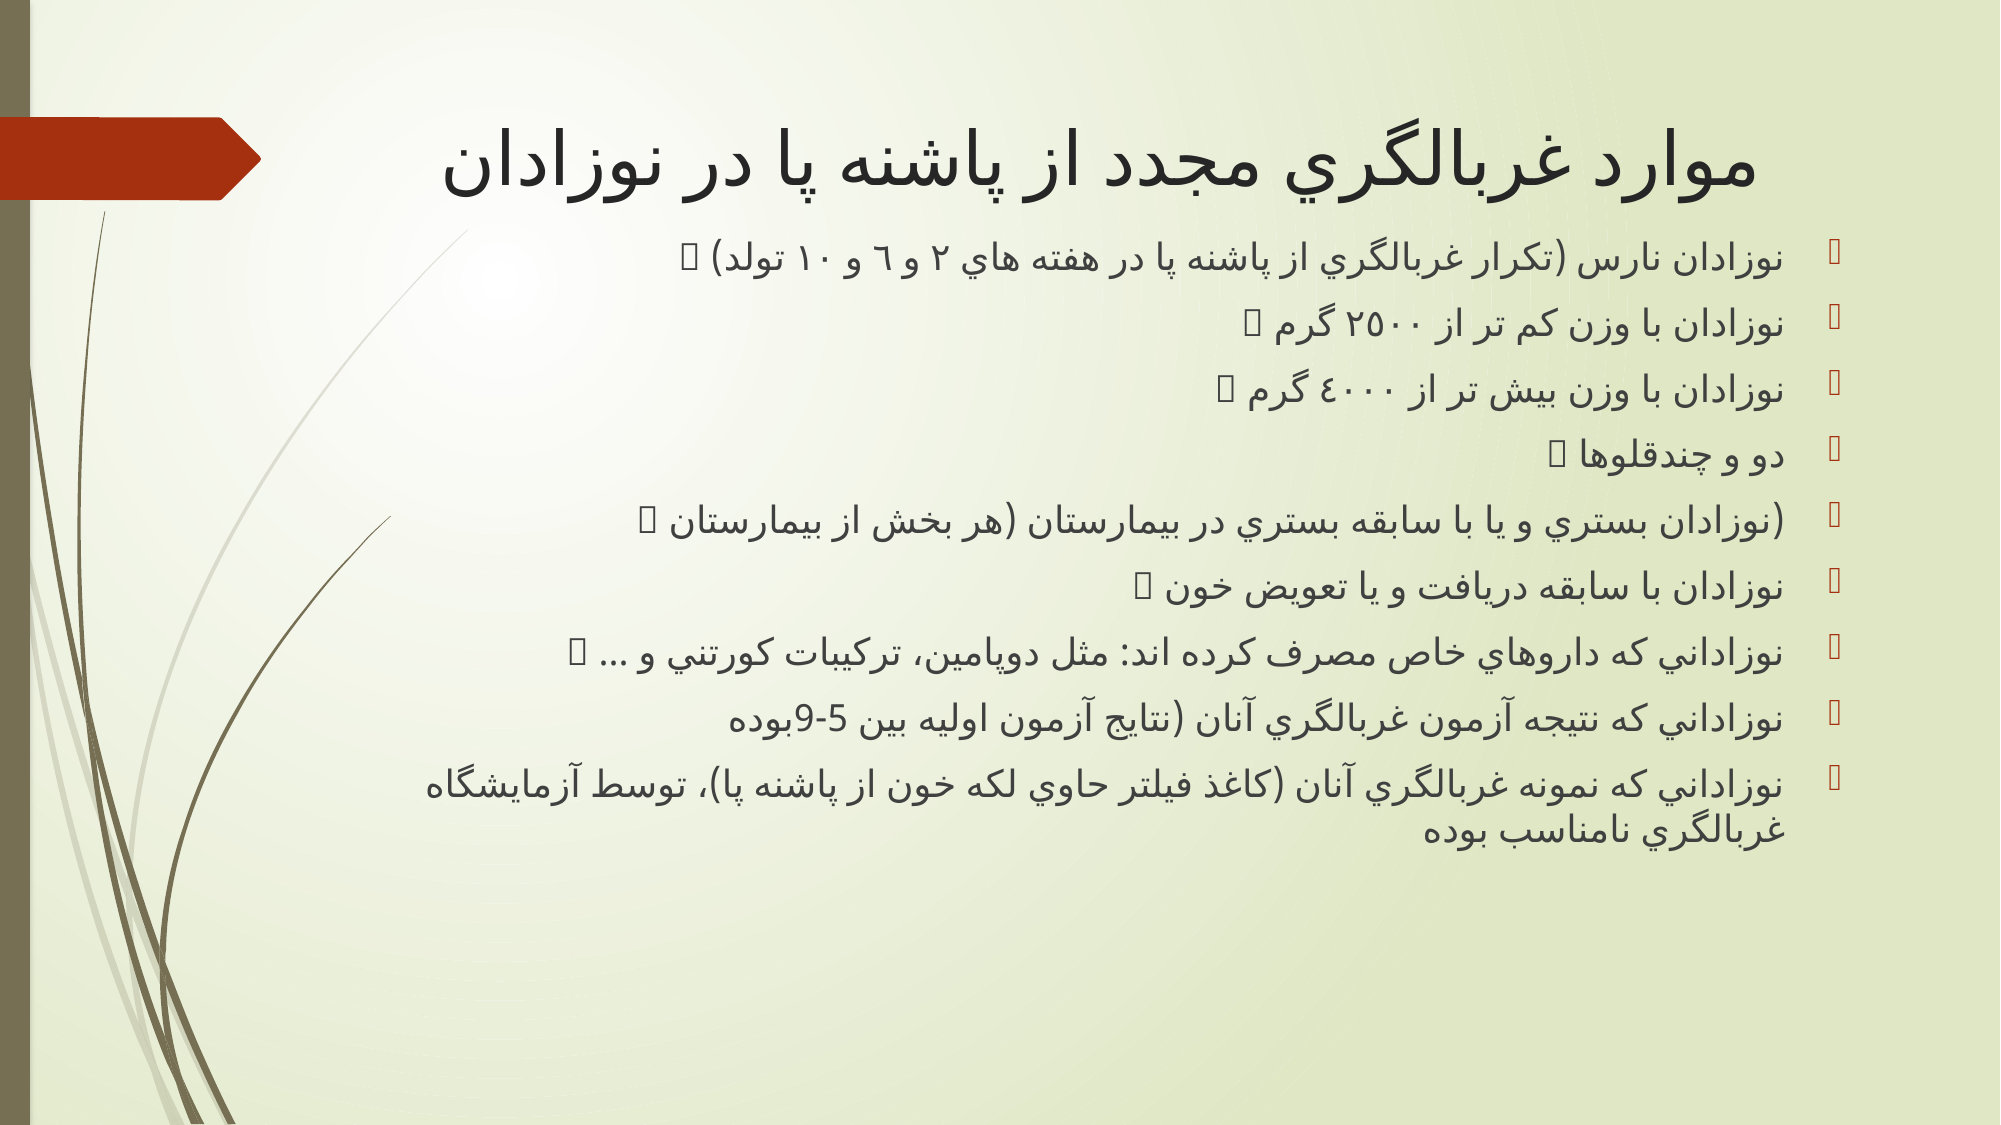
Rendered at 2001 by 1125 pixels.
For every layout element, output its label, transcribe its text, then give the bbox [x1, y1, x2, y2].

title موارد غربالگري مجدد از پاشنه پا در نوزادان [425, 102, 1888, 313]
list نوزادان نارس (تكرار غربالگري از پاشنه پا در هفته هاي ٢ و ٦ و ١٠ تولد)  نوزادان با وزن كم تر از ٢٥٠٠ گرم  نوزادان با وزن بيش تر از ٤٠٠٠ گرم  دو و چندقلوها  (نوزادان بستري و يا با سابقه بستري در بيمارستان (هر بخش از بيمارستان  نوزادان با سابقه دريافت و يا تعويض خون  نوزاداني كه داروهاي خاص مصرف كرده اند: مثل دوپامين، تركيبات كورتني و ...  نوزاداني كه نتيجه آزمون غربالگري آنان (نتايج آزمون اوليه بین 5-9بوده نوزاداني كه نمونه غربالگري آنان (كاغذ فيلتر حاوي لكه خون از پاشنه پا)، توسط آزمايشگاه غربالگري نامناسب بوده [394, 225, 1857, 1103]
